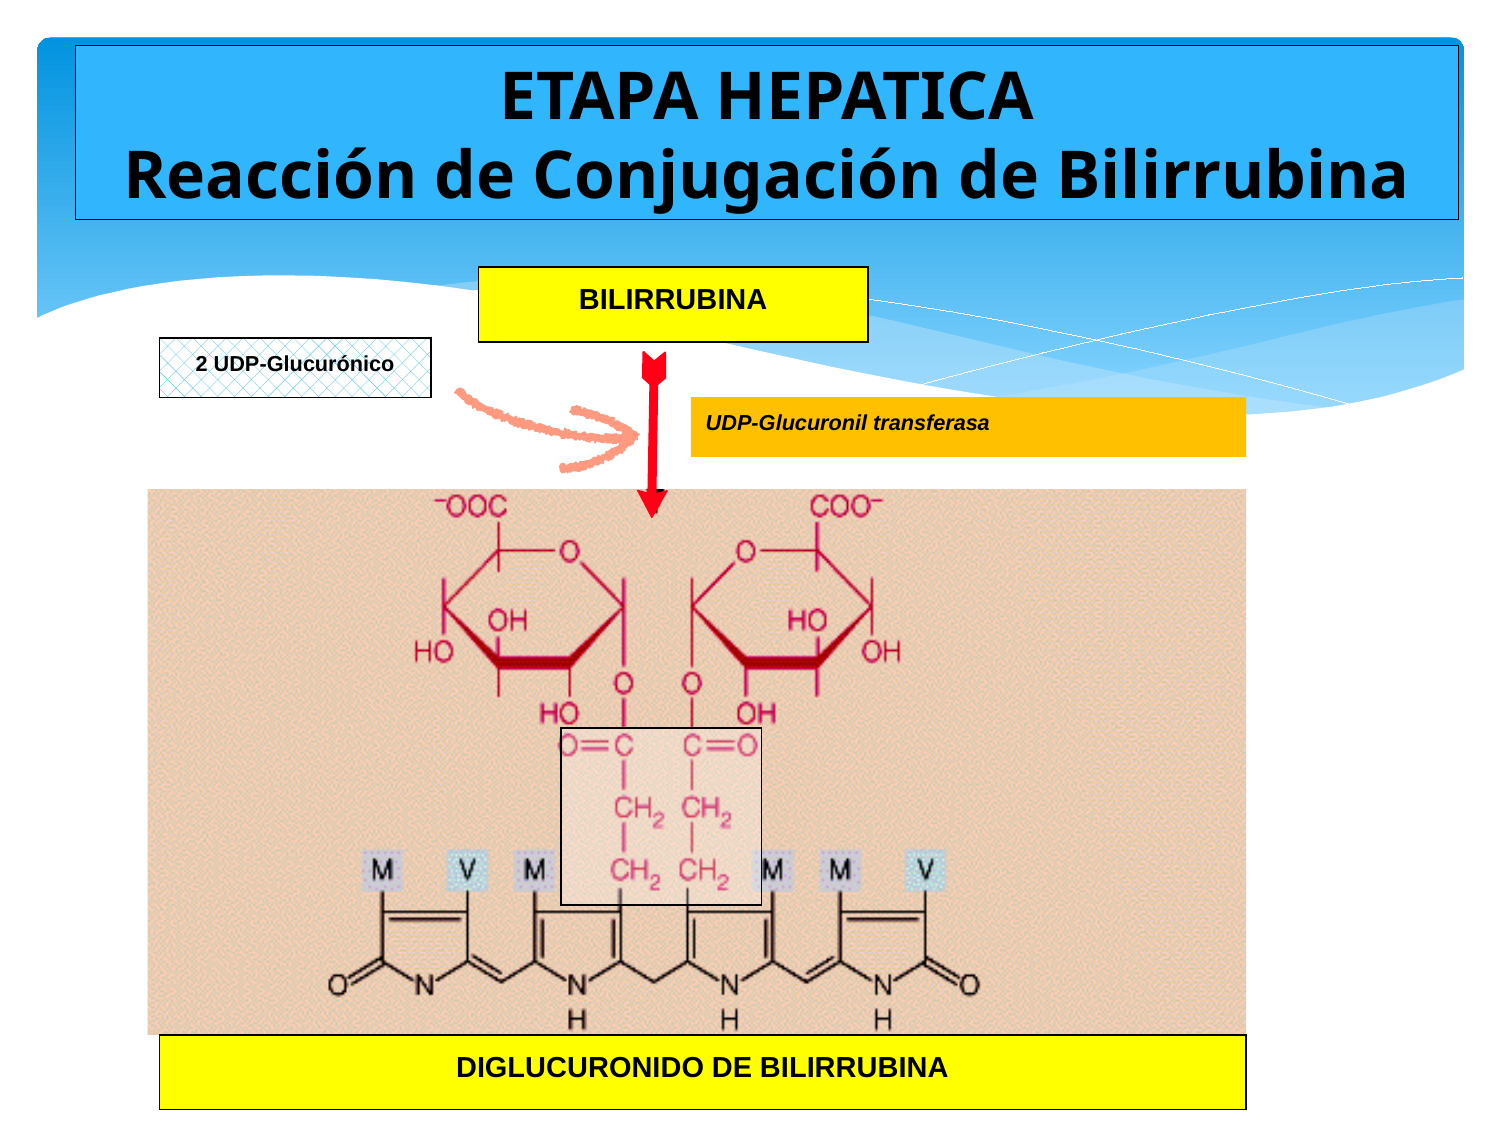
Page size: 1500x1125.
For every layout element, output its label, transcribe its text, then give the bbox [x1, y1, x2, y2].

title ETAPA HEPATICA Reacción de Conjugación de Bilirrubina [75, 45, 1459, 220]
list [147, 489, 1247, 1036]
text_box UDP-Glucuronil transferasa [719, 397, 1247, 457]
text_box DIGLUCURONIDO DE BILIRRUBINA [159, 1043, 1247, 1110]
text_box BILIRRUBINA [478, 267, 869, 342]
picture [434, 361, 713, 498]
text_box 2 UDP-Glucurónico [159, 337, 431, 398]
